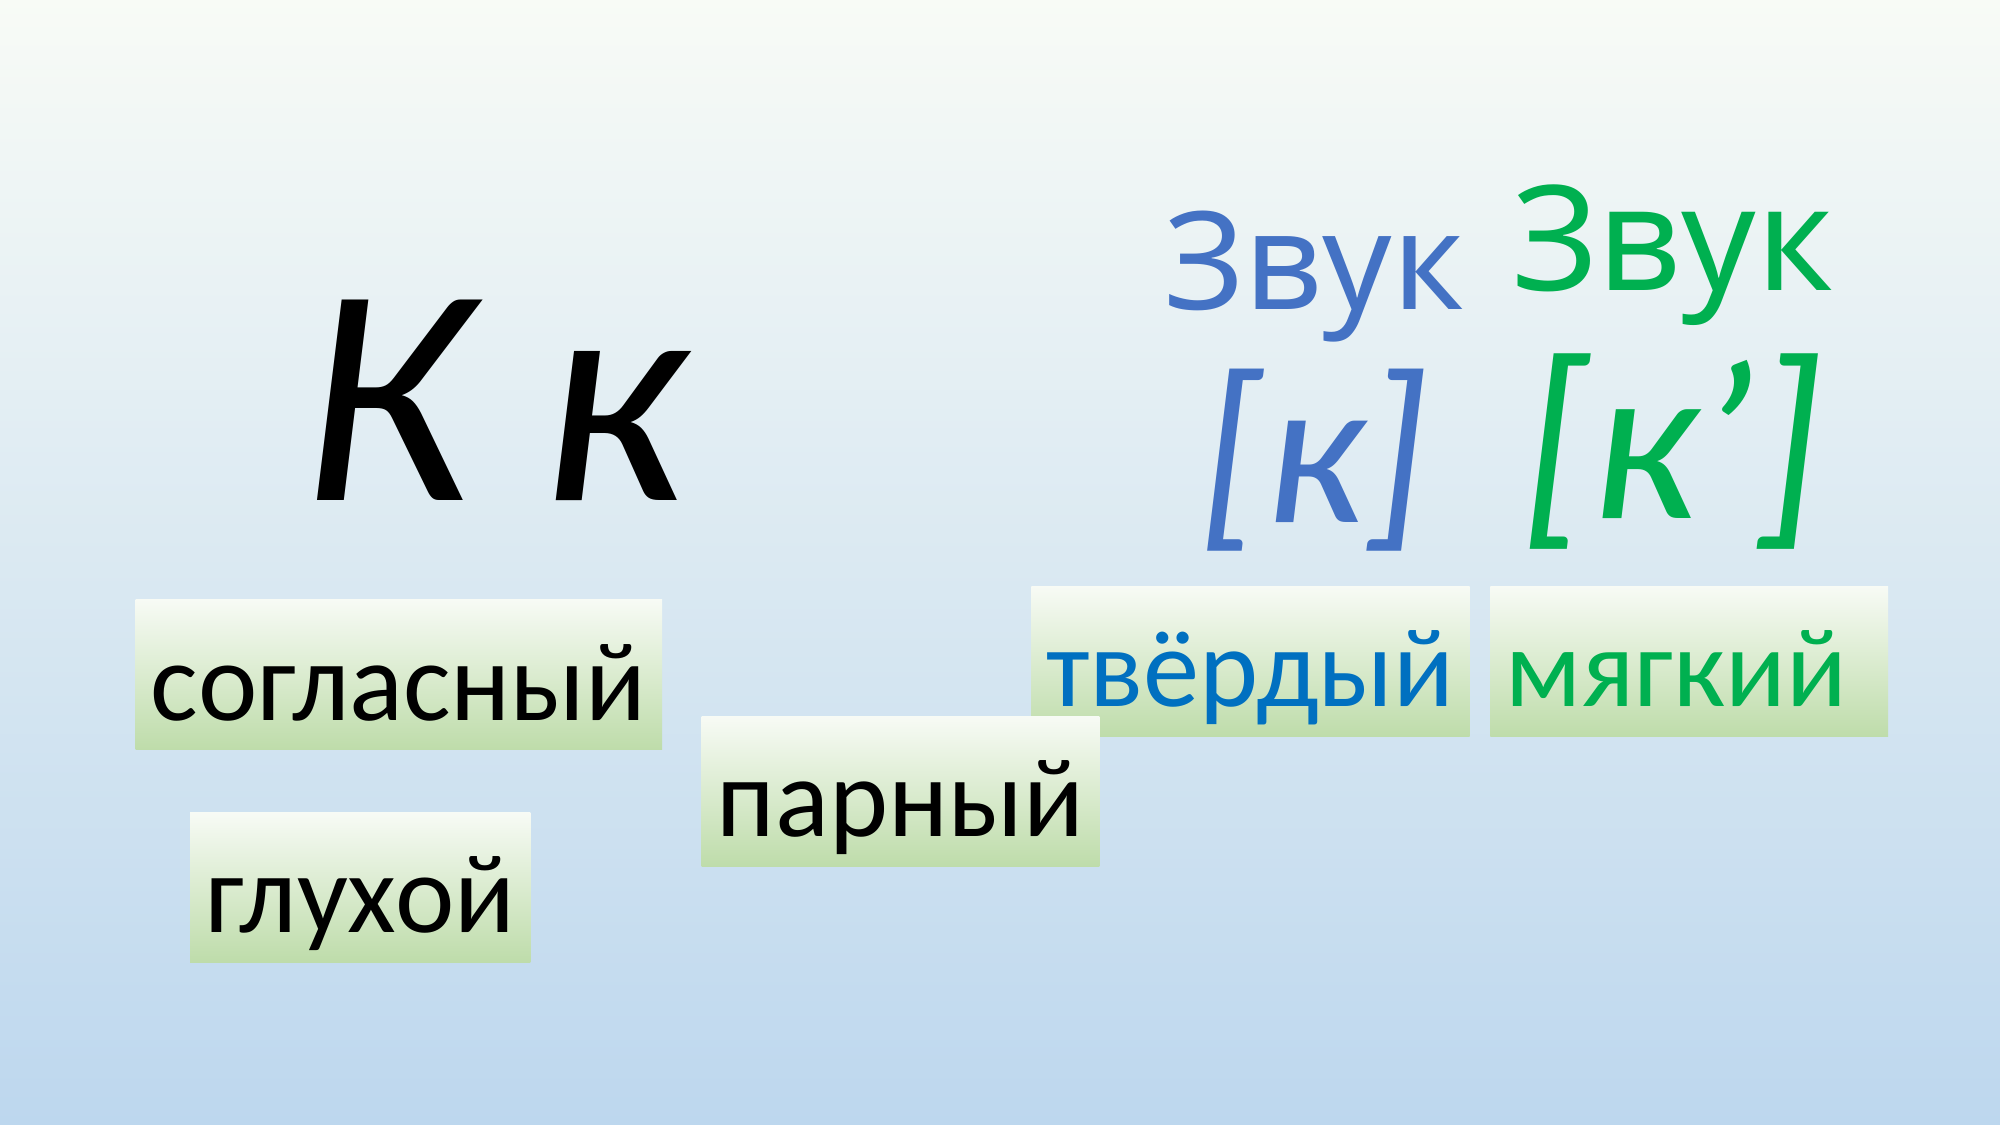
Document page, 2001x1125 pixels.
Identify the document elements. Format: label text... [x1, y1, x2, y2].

text_box твёрдый [1031, 586, 1470, 737]
text_box глухой [190, 812, 531, 963]
text_box Звук [к] [1036, 184, 1394, 576]
text_box парный [701, 716, 1100, 867]
text_box согласный [135, 599, 663, 750]
text_box мягкий [1490, 586, 1889, 737]
text_box Звук [к’] [1394, 156, 1951, 576]
title К к [249, 184, 807, 576]
